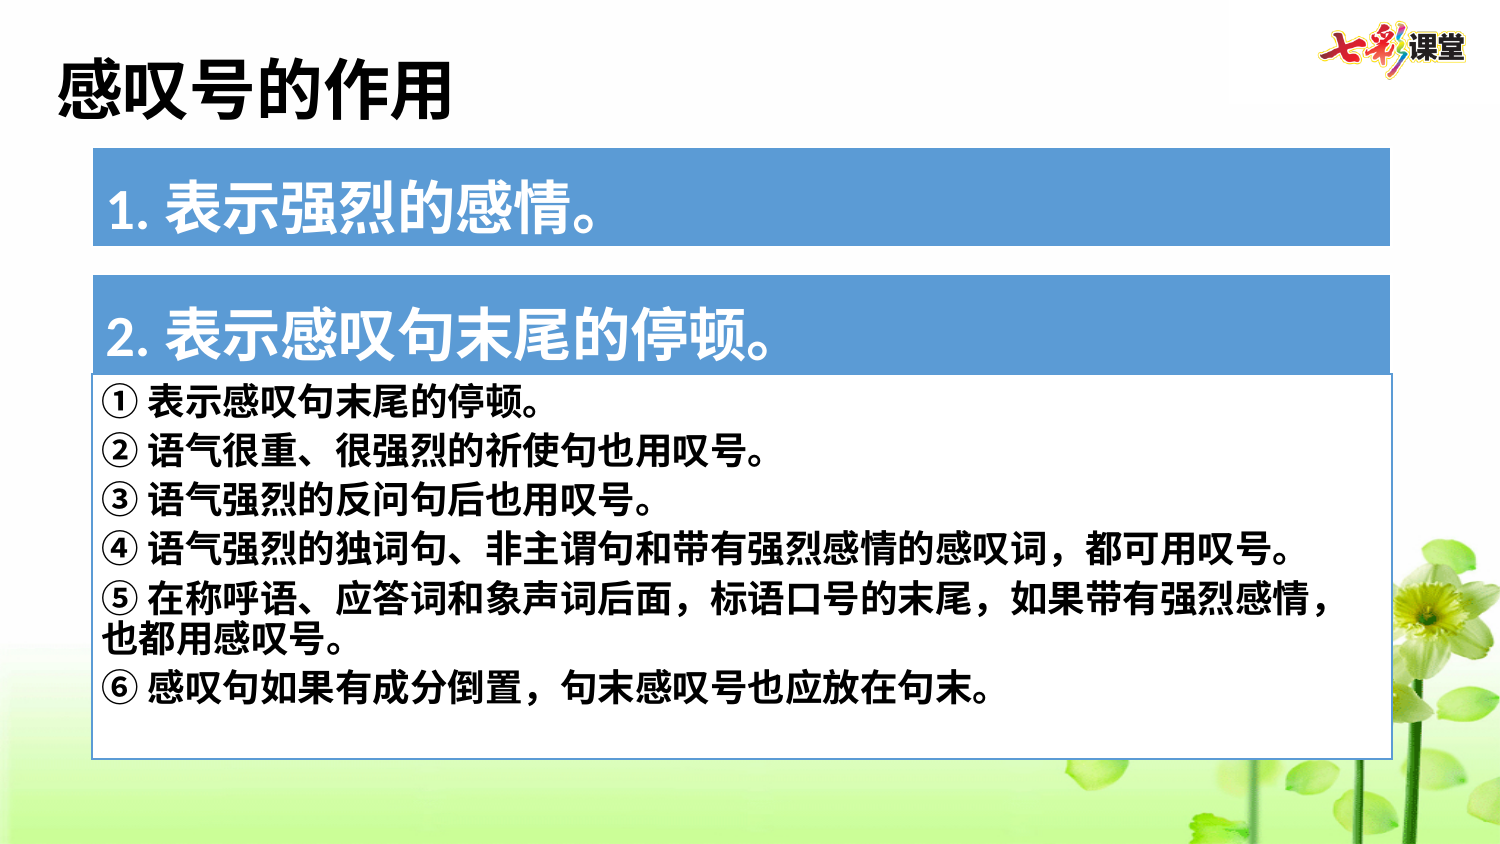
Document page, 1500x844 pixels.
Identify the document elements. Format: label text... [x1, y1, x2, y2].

text_box ①表示感叹句末尾的停顿。 ②语气很重、很强烈的祈使句也用叹号。 ③语气强烈的反问句后也用叹号。 ④语气强烈的独词句、非主谓句和带有强烈感情的感叹词，都可用叹号。 ⑤在称呼语、应答词和象声词后面，标语口号的末尾，如果带有强烈感情，也都用感叹号。 ⑥感叹句如果有成分倒置，句末感叹号也应放在句末。 [91, 373, 1393, 760]
picture [0, 0, 1500, 844]
text_box 感叹号的作用 [45, 42, 554, 134]
text_box 1.表示强烈的感情。 [91, 146, 1393, 248]
text_box 2.表示感叹句末尾的停顿。 [91, 273, 1393, 373]
